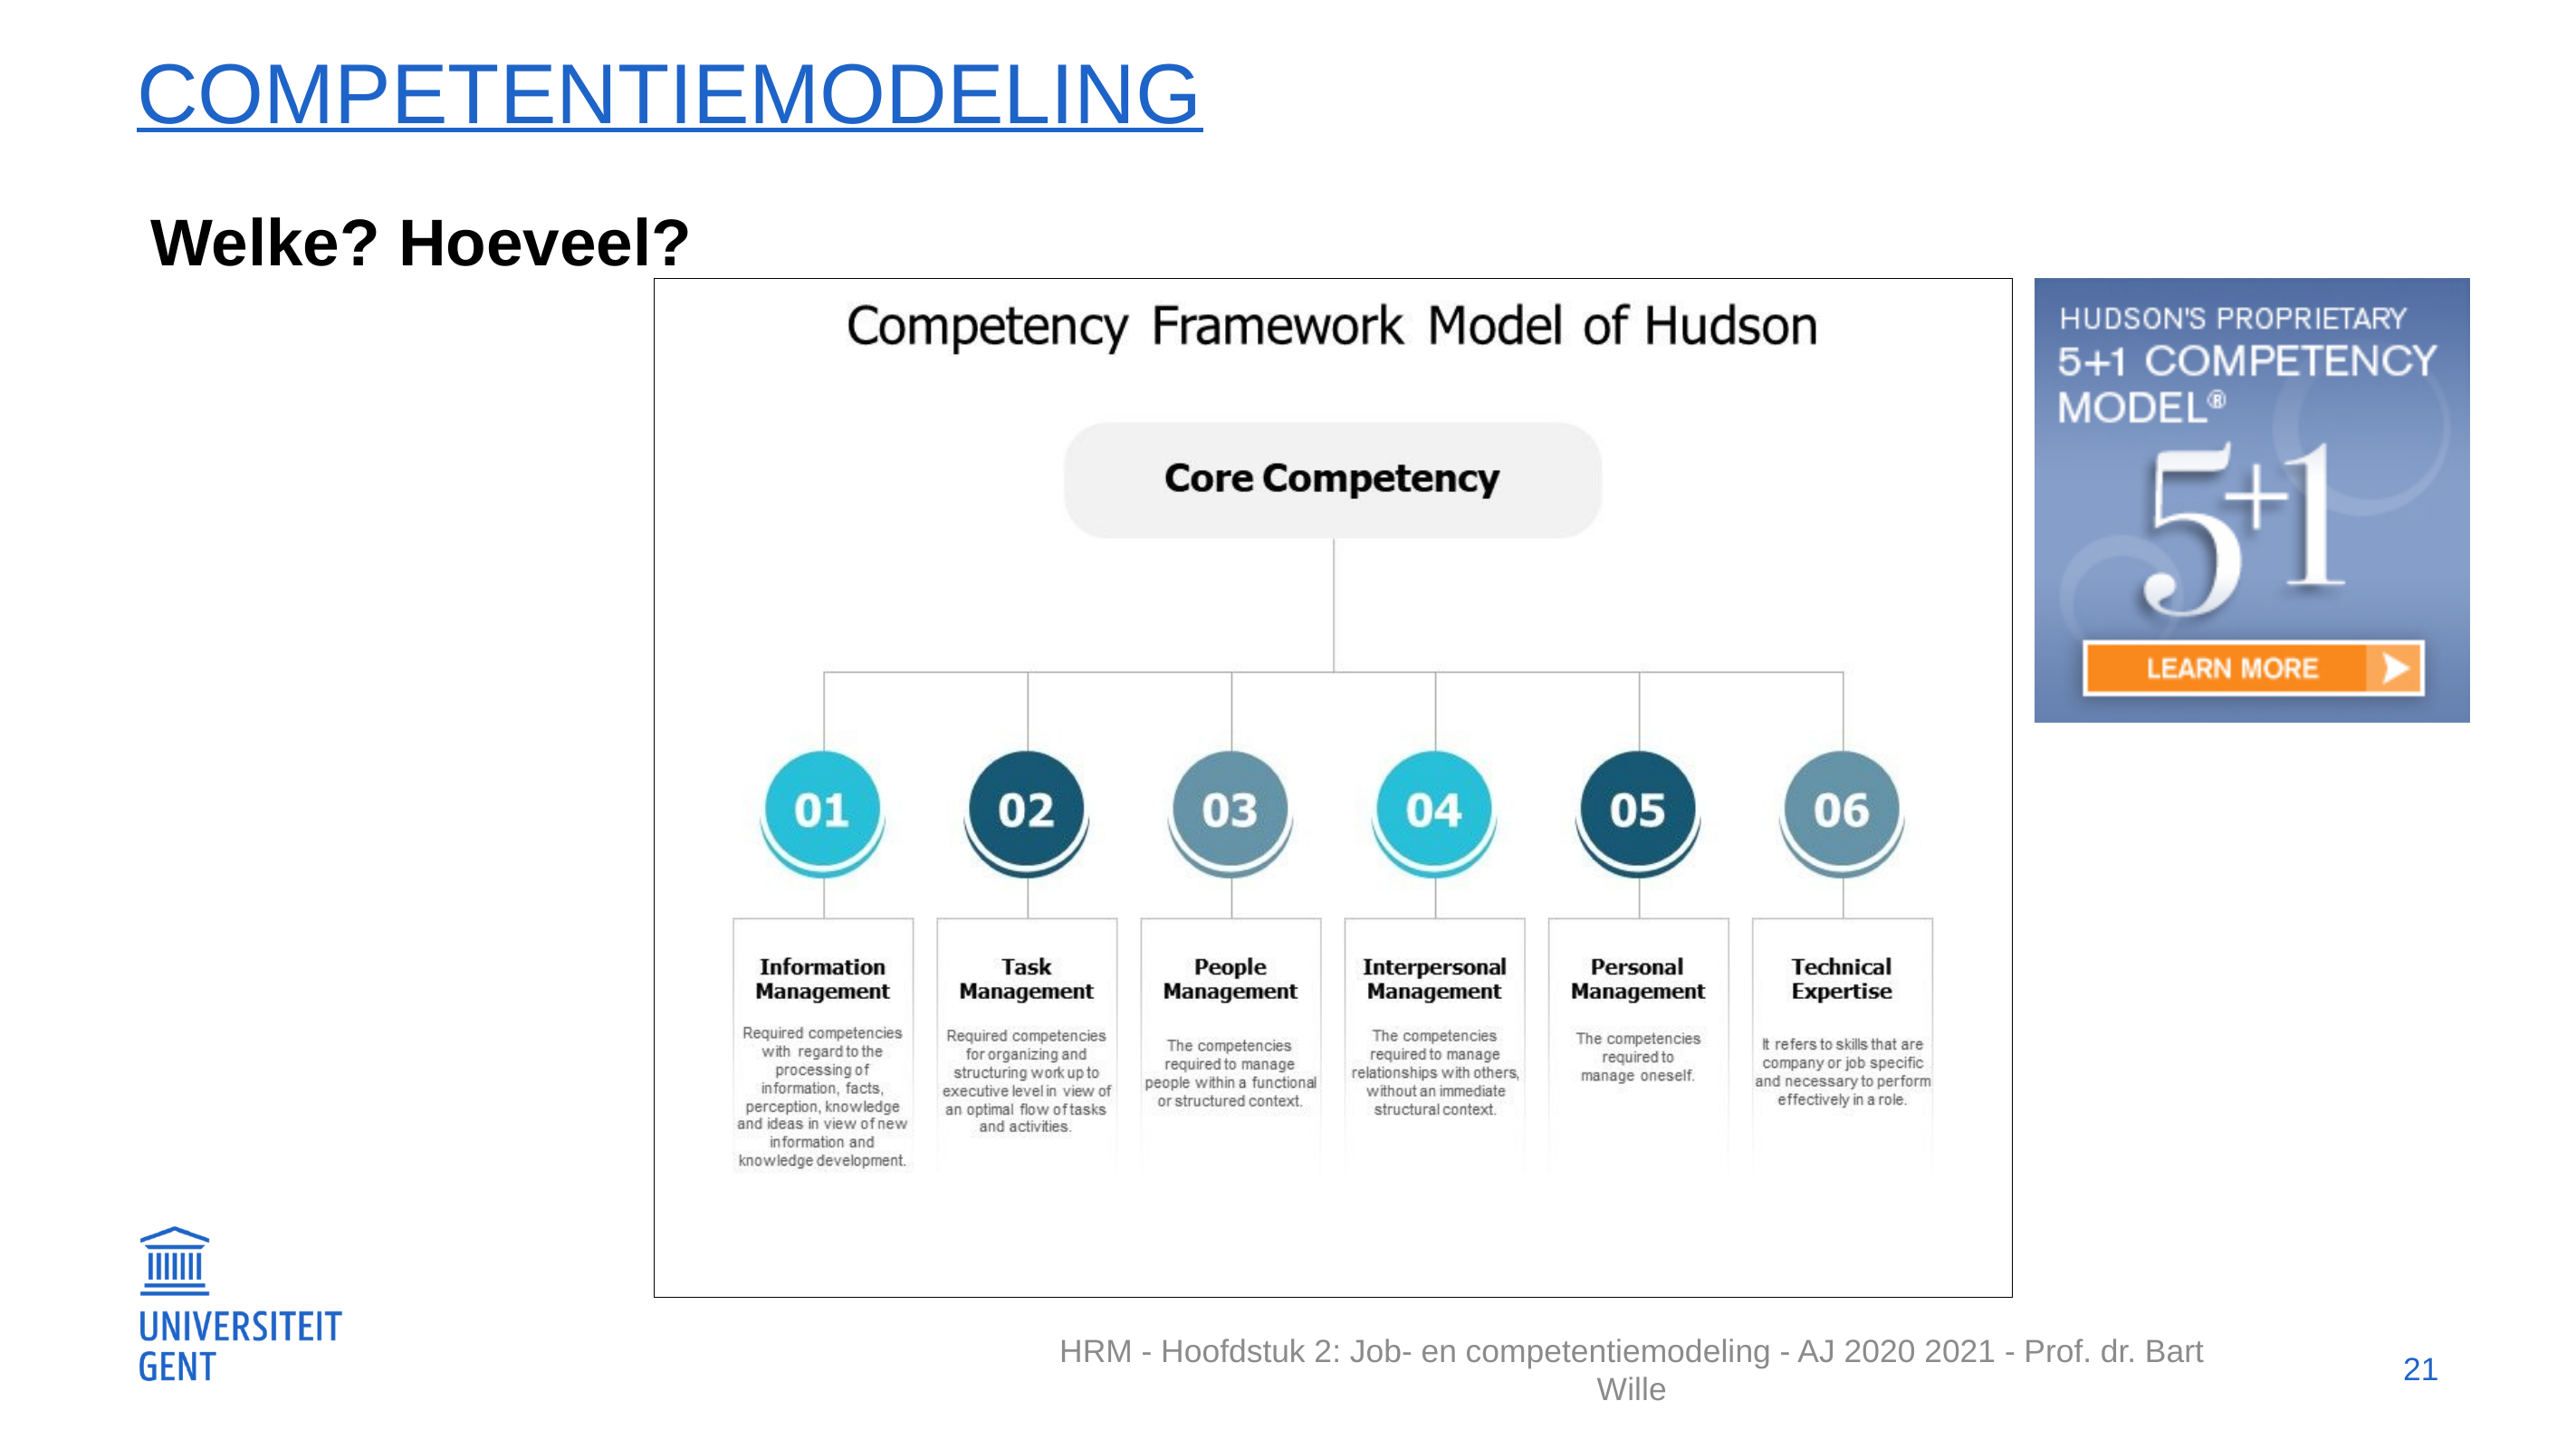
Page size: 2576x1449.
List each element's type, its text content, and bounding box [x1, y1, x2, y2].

slide_number 21 [2315, 1329, 2453, 1407]
list Welke? Hoeveel? [124, 177, 2456, 1173]
footer HRM - Hoofdstuk 2: Job- en competentiemodeling - AJ 2020 2021 - Prof. dr. Bart Wille [1011, 1336, 2253, 1402]
picture [654, 278, 2013, 1298]
picture [72, 1174, 415, 1449]
title CoMpetentiemodeling [123, 20, 2456, 149]
picture [2035, 278, 2470, 723]
